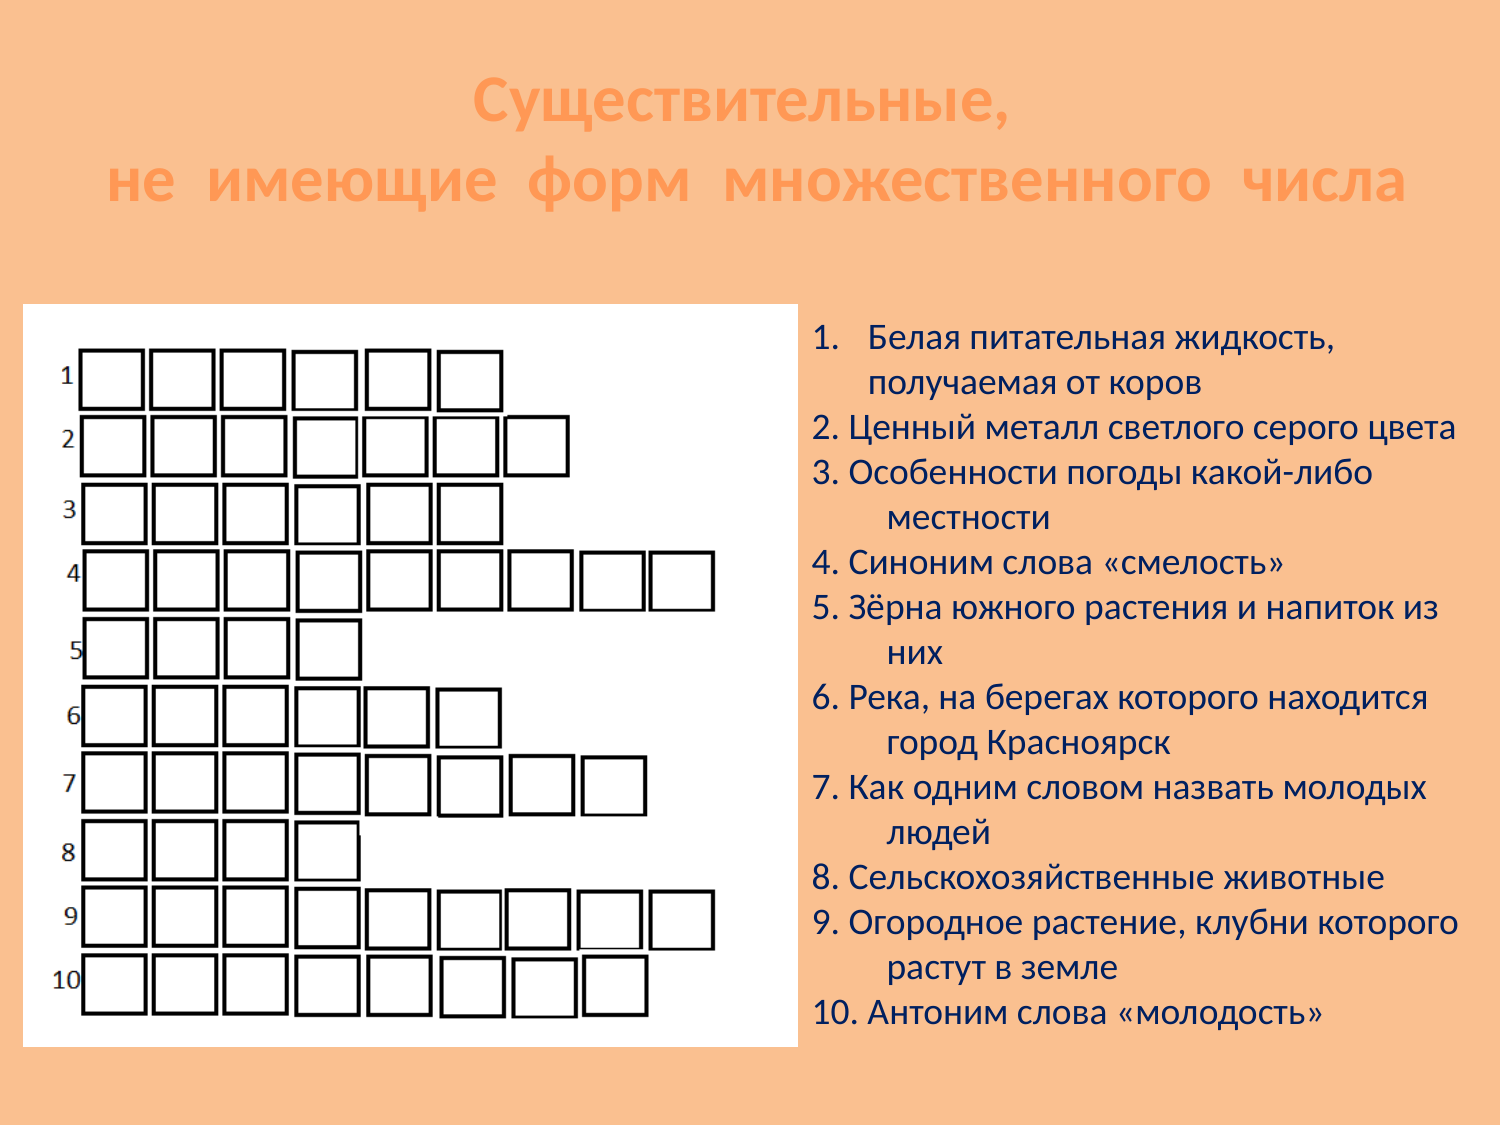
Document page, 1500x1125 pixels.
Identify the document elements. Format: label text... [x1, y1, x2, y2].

text_box Белая питательная жидкость, получаемая от коров 2. Ценный металл светлого серого цвета 3. Особенности погоды какой-либо местности 4. Синоним слова «смелость» 5. Зёрна южного растения и напиток из них 6. Река, на берегах которого находится город Красноярск 7. Как одним словом назвать молодых людей 8. Сельскохозяйственные животные 9. Огородное растение, клубни которого растут в земле 10. Антоним слова «молодость» [796, 304, 1477, 1085]
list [23, 304, 798, 1048]
text_box Существительные, не имеющие форм множественного числа [0, 46, 1500, 222]
